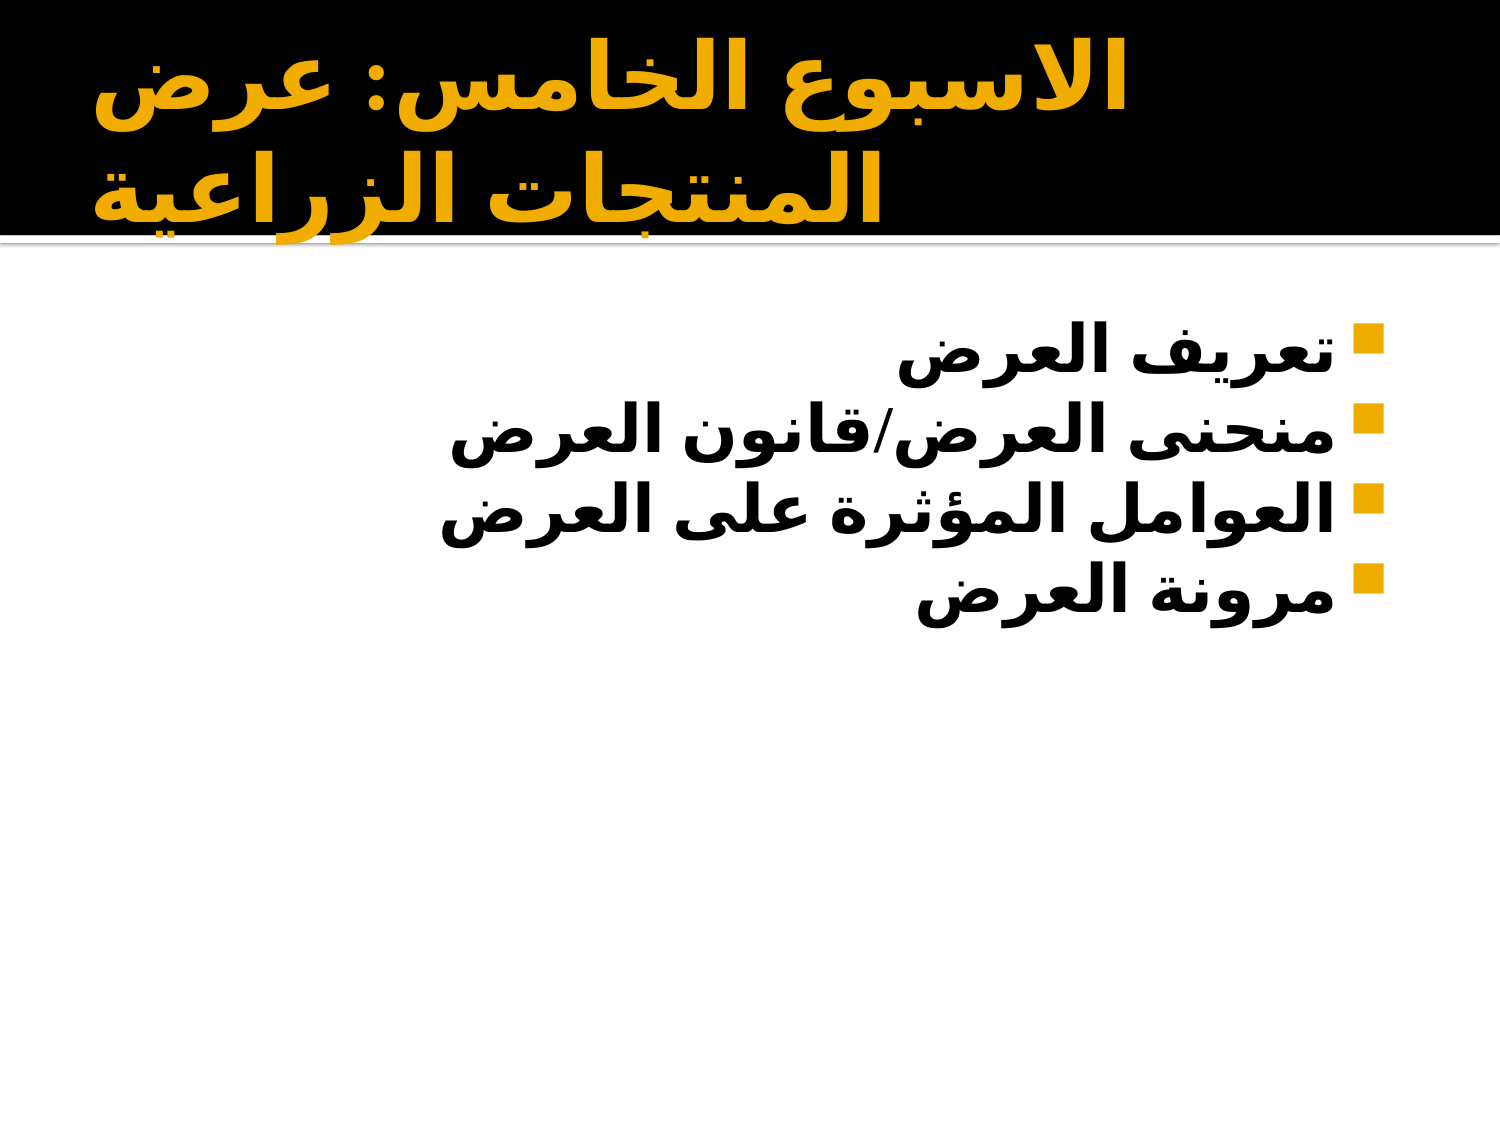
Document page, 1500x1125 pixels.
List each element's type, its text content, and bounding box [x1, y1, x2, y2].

list تعريف العرض منحنى العرض/قانون العرض العوامل المؤثرة على العرض مرونة العرض [75, 291, 1425, 1050]
title الاسبوع الخامس: عرض المنتجات الزراعية [75, 25, 1425, 231]
